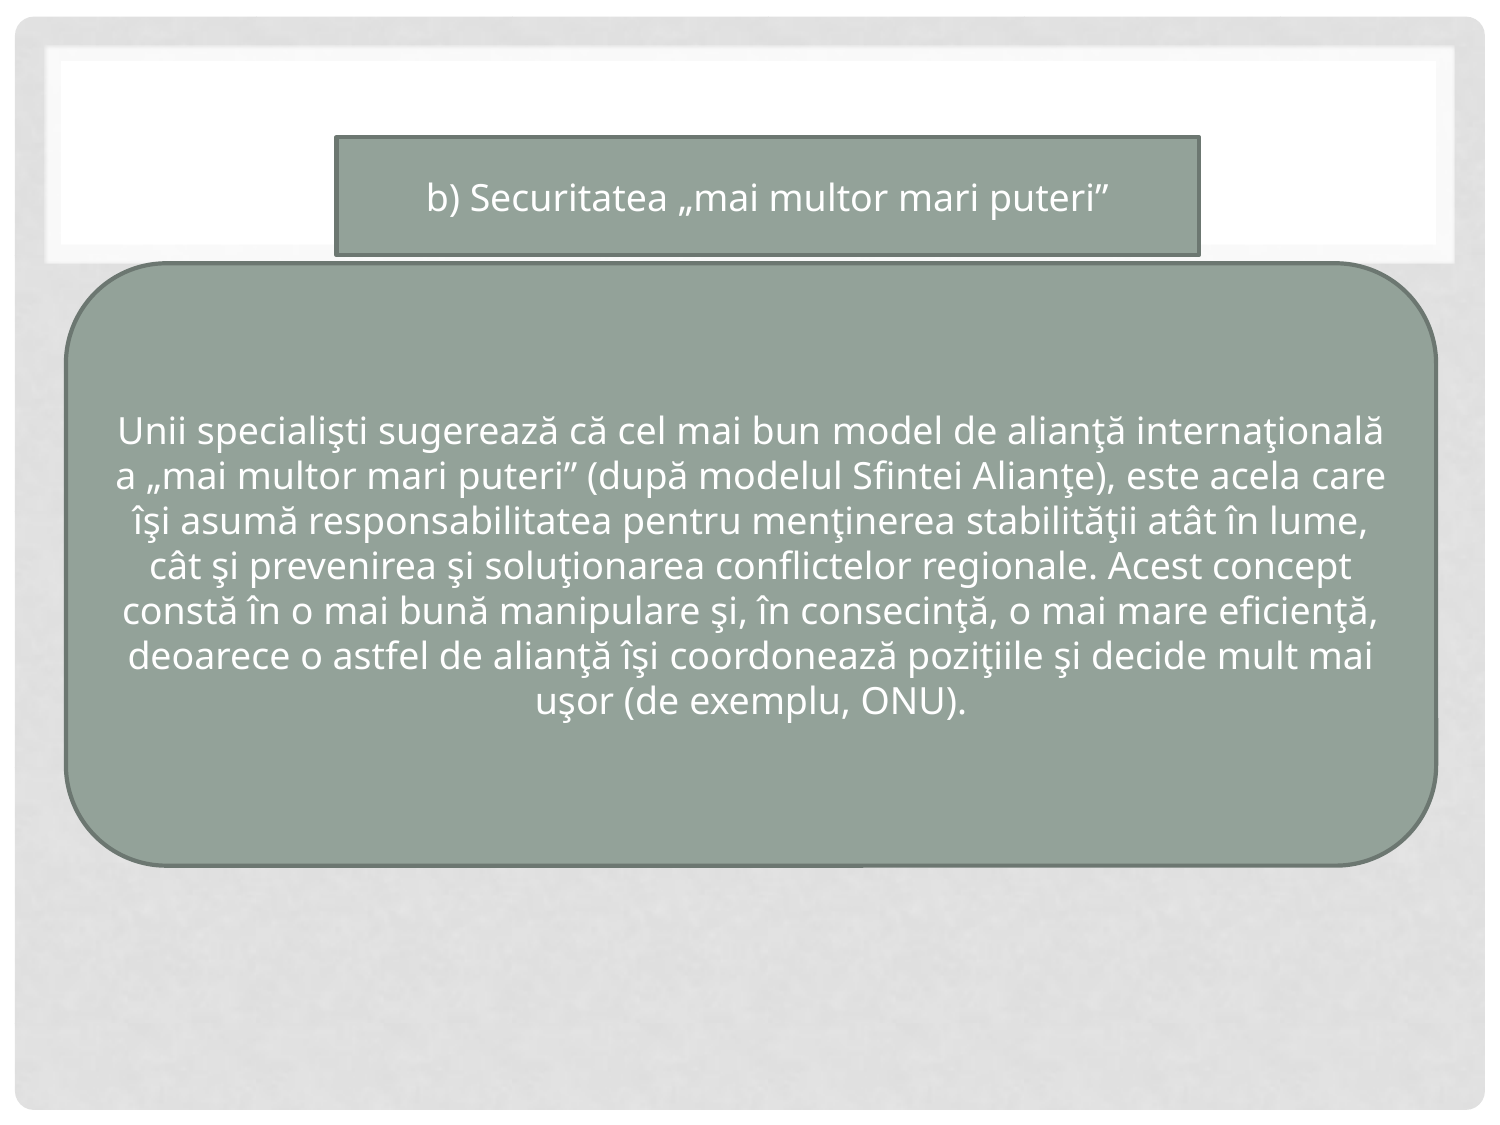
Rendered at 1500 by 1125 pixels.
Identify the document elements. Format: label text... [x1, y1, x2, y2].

text_box Unii specialişti sugerează că cel mai bun model de alianţă internaţională a „mai multor mari puteri” (după modelul Sfintei Alianţe), este acela care îşi asumă responsabilitatea pentru menţinerea stabilităţii atât în lume, cât şi prevenirea şi soluţionarea conflictelor regionale. Acest concept constă în o mai bună manipulare şi, în consecinţă, o mai mare eficienţă, deoarece o astfel de alianţă îşi coordonează poziţiile şi decide mult mai uşor (de exemplu, ONU). [63, 261, 1439, 868]
text_box b) Securitatea „mai multor mari puteri” [334, 135, 1201, 257]
